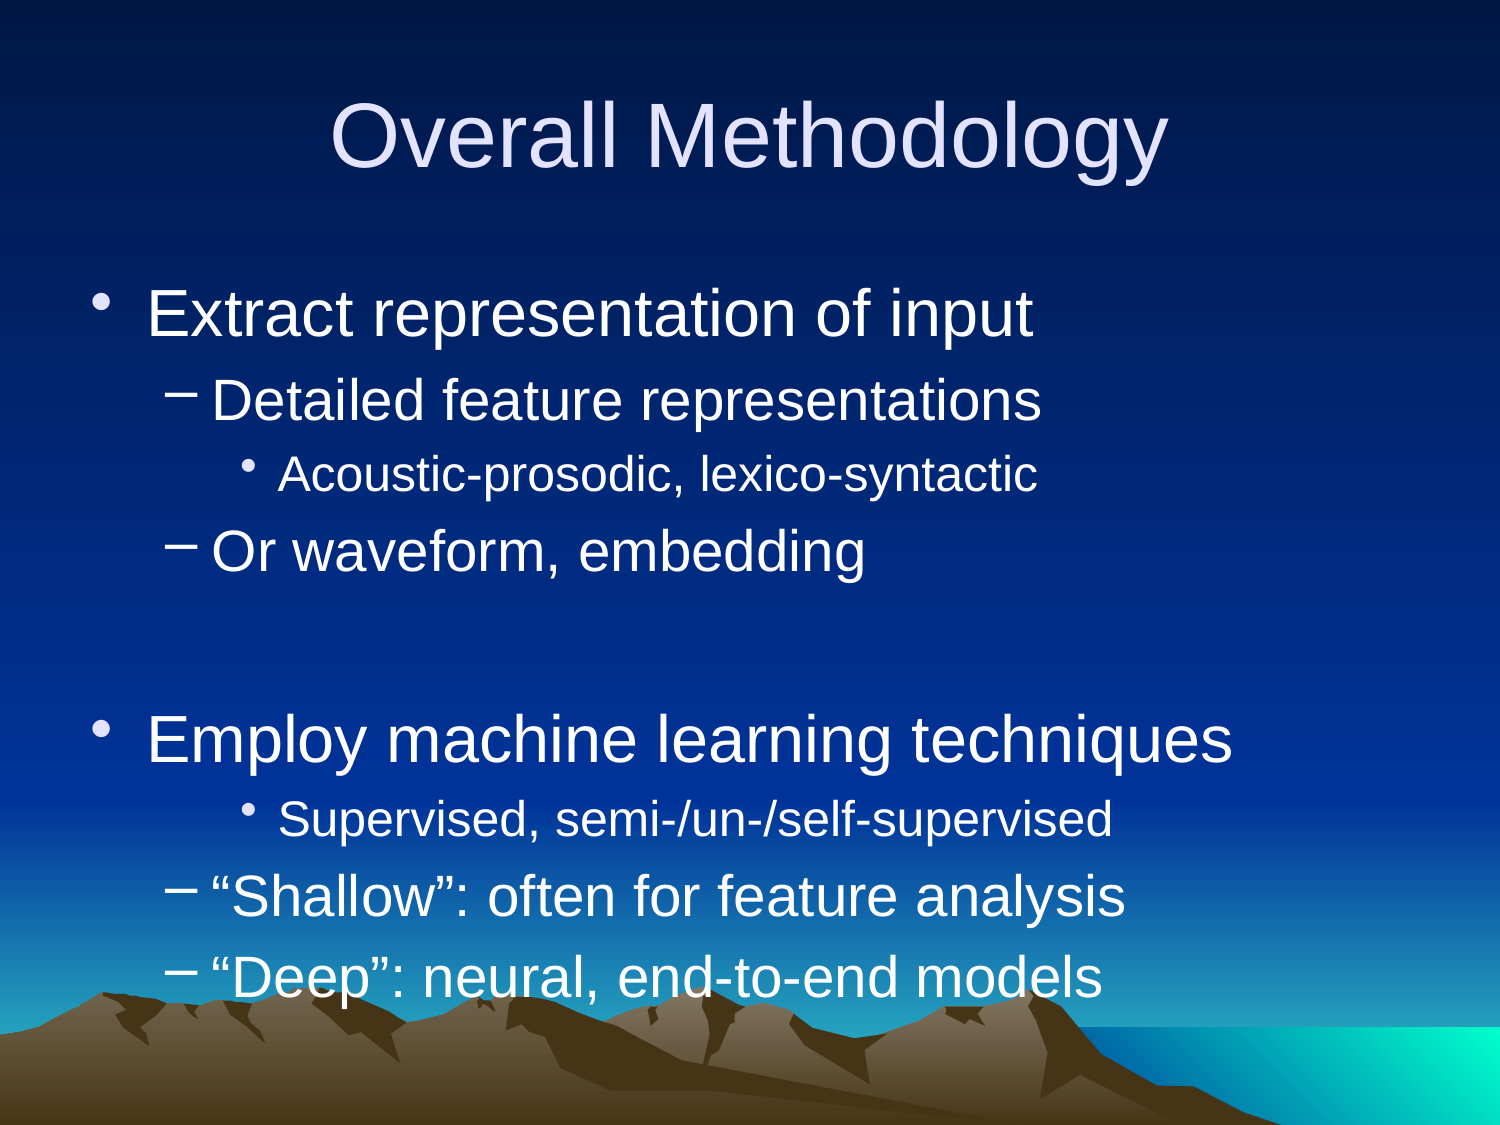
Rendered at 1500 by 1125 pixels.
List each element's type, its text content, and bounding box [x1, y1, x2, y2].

list Extract representation of input Detailed feature representations Acoustic-prosodic, lexico-syntactic Or waveform, embedding Employ machine learning techniques Supervised, semi-/un-/self-supervised “Shallow”: often for feature analysis “Deep”: neural, end-to-end models [74, 262, 1426, 1001]
title Overall Methodology [74, 37, 1426, 226]
